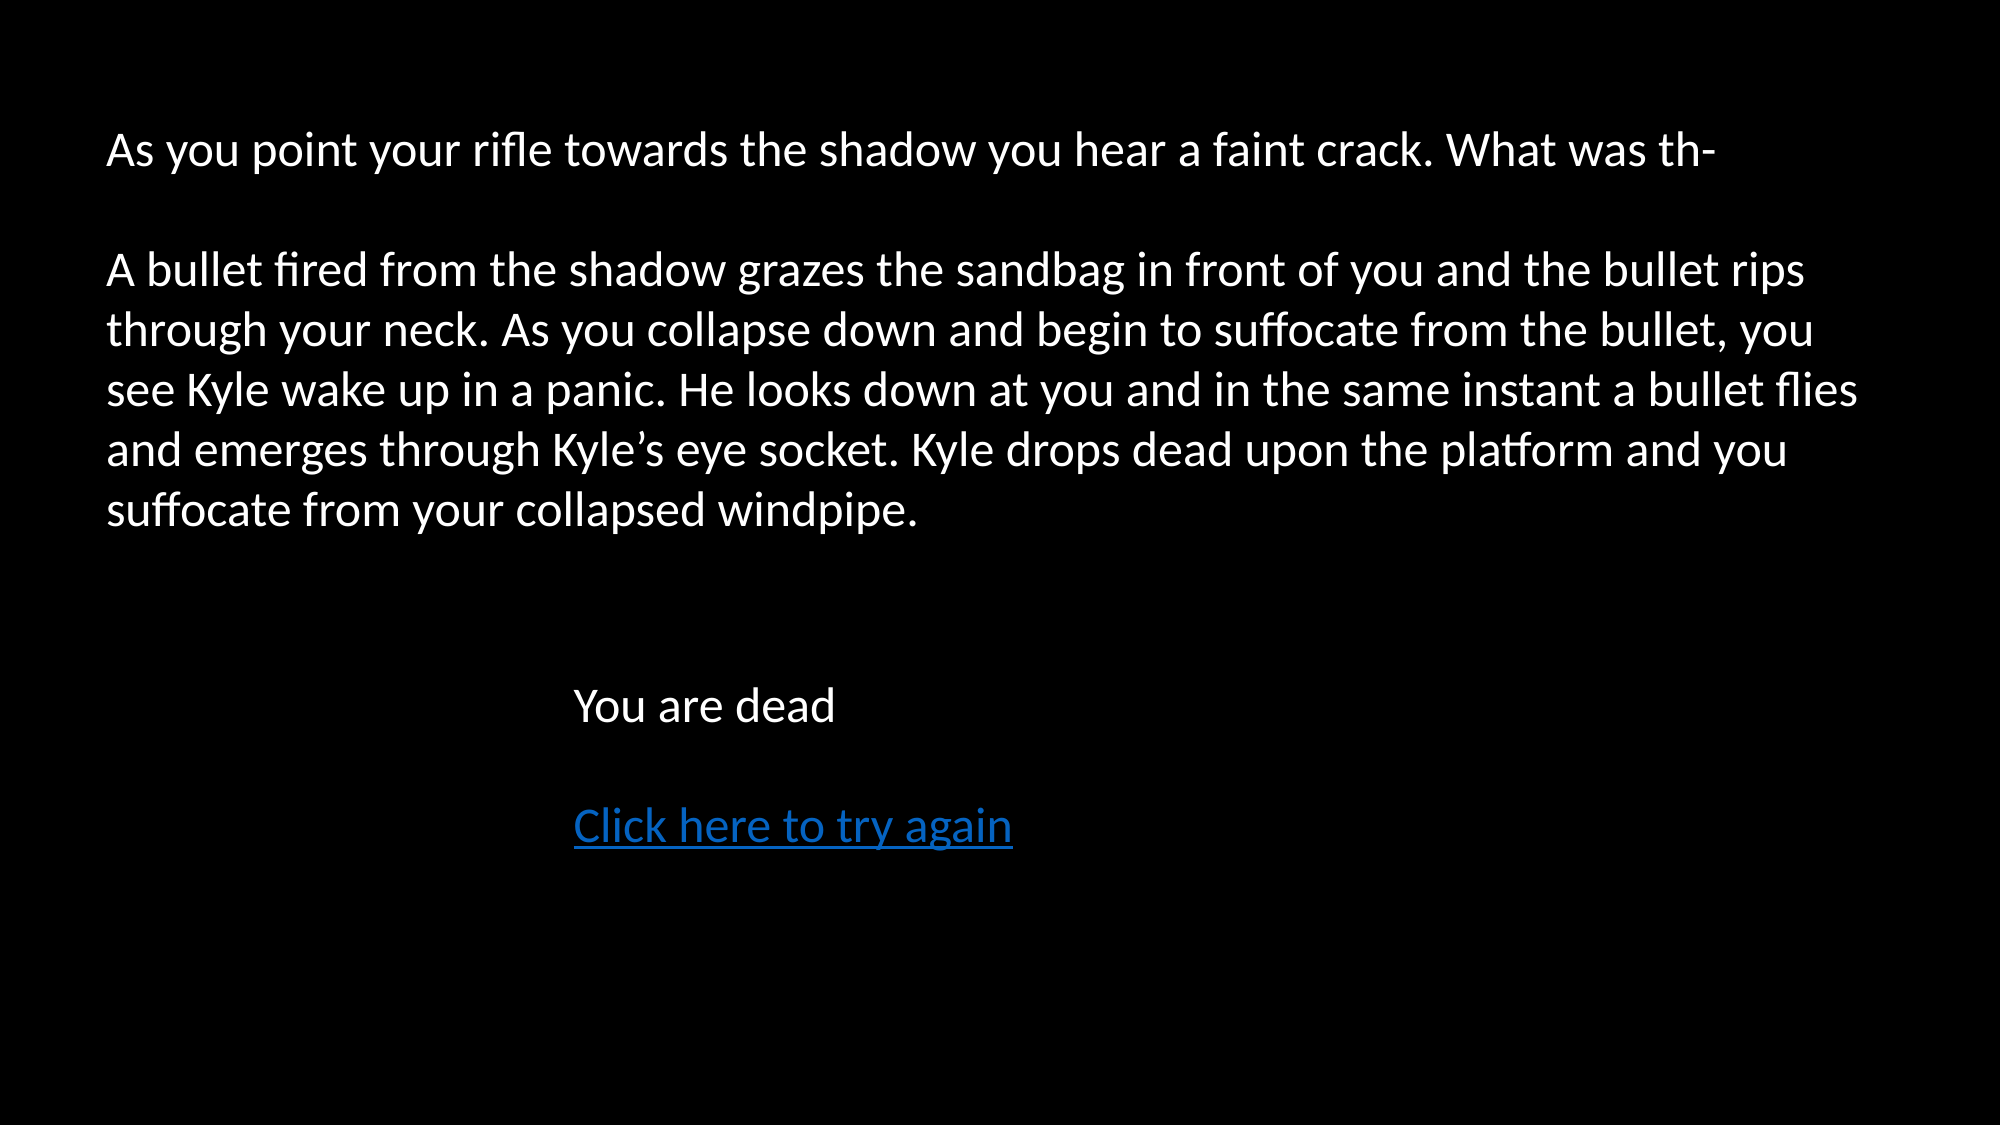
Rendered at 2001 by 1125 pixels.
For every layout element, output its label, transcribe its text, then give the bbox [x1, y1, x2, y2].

text_box As you point your rifle towards the shadow you hear a faint crack. What was th- A bullet fired from the shadow grazes the sandbag in front of you and the bullet rips through your neck. As you collapse down and begin to suffocate from the bullet, you see Kyle wake up in a panic. He looks down at you and in the same instant a bullet flies and emerges through Kyle’s eye socket. Kyle drops dead upon the platform and you suffocate from your collapsed windpipe. [91, 108, 1883, 544]
text_box You are dead Click here to try again [558, 664, 1053, 860]
